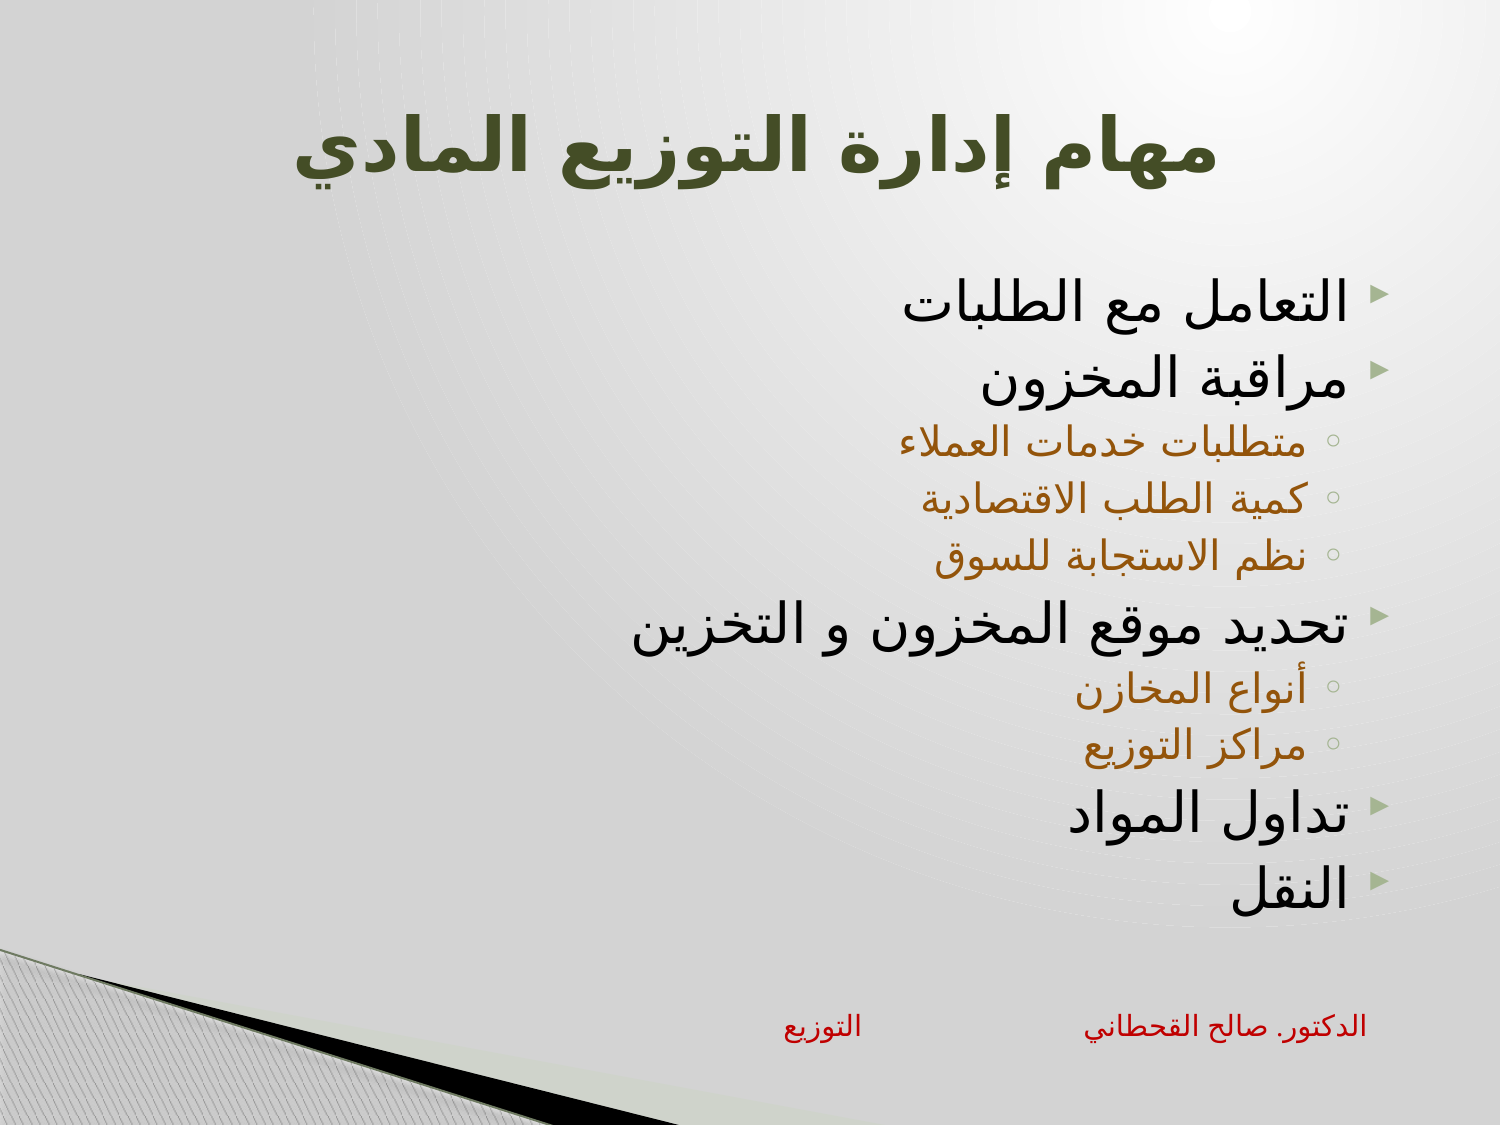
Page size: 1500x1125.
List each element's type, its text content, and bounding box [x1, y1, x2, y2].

list التعامل مع الطلبات مراقبة المخزون متطلبات خدمات العملاء كمية الطلب الاقتصادية نظم الاستجابة للسوق تحديد موقع المخزون و التخزين أنواع المخازن مراكز التوزيع تداول المواد النقل [75, 257, 1425, 986]
footer التوزيع الدكتور. صالح القحطاني [585, 1019, 1383, 1080]
title مهام إدارة التوزيع المادي [82, 82, 1432, 201]
